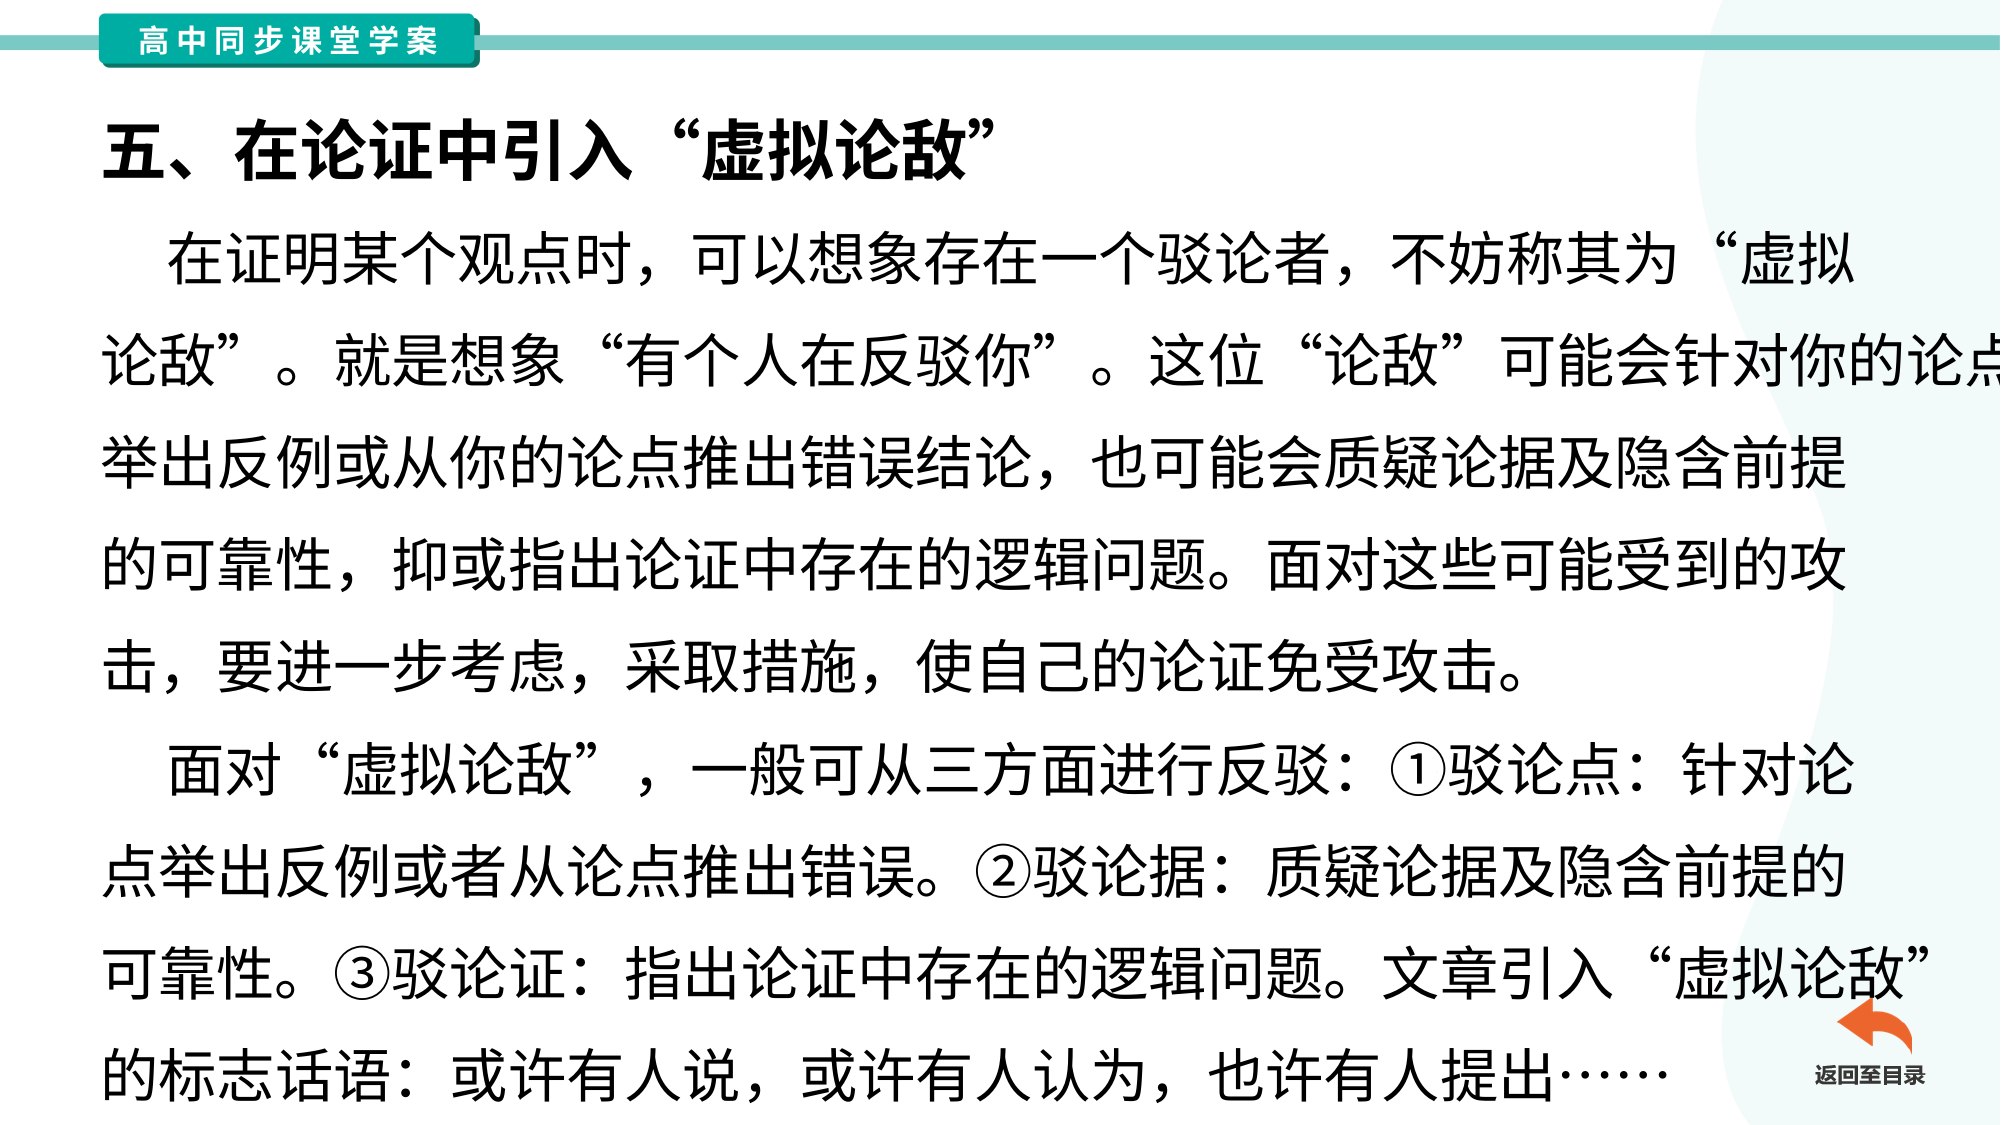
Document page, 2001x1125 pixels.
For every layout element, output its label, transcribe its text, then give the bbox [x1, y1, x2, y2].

picture [0, 0, 2000, 1125]
text_box 在证明某个观点时，可以想象存在一个驳论者，不妨称其为“虚拟 论敌”。就是想象“有个人在反驳你”。这位“论敌”可能会针对你的论点 举出反例或从你的论点推出错误结论，也可能会质疑论据及隐含前提 的可靠性，抑或指出论证中存在的逻辑问题。面对这些可能受到的攻 击，要进一步考虑，采取措施，使自己的论证免受攻击。 面对“虚拟论敌”，一般可从三方面进行反驳：①驳论点：针对论 点举出反例或者从论点推出错误。②驳论据：质疑论据及隐含前提的 可靠性。③驳论证：指出论证中存在的逻辑问题。文章引入“虚拟论敌” 的标志话语：或许有人说，或许有人认为，也许有人提出…… [100, 190, 1899, 1109]
text_box 五、在论证中引入“虚拟论敌” [100, 76, 1899, 190]
